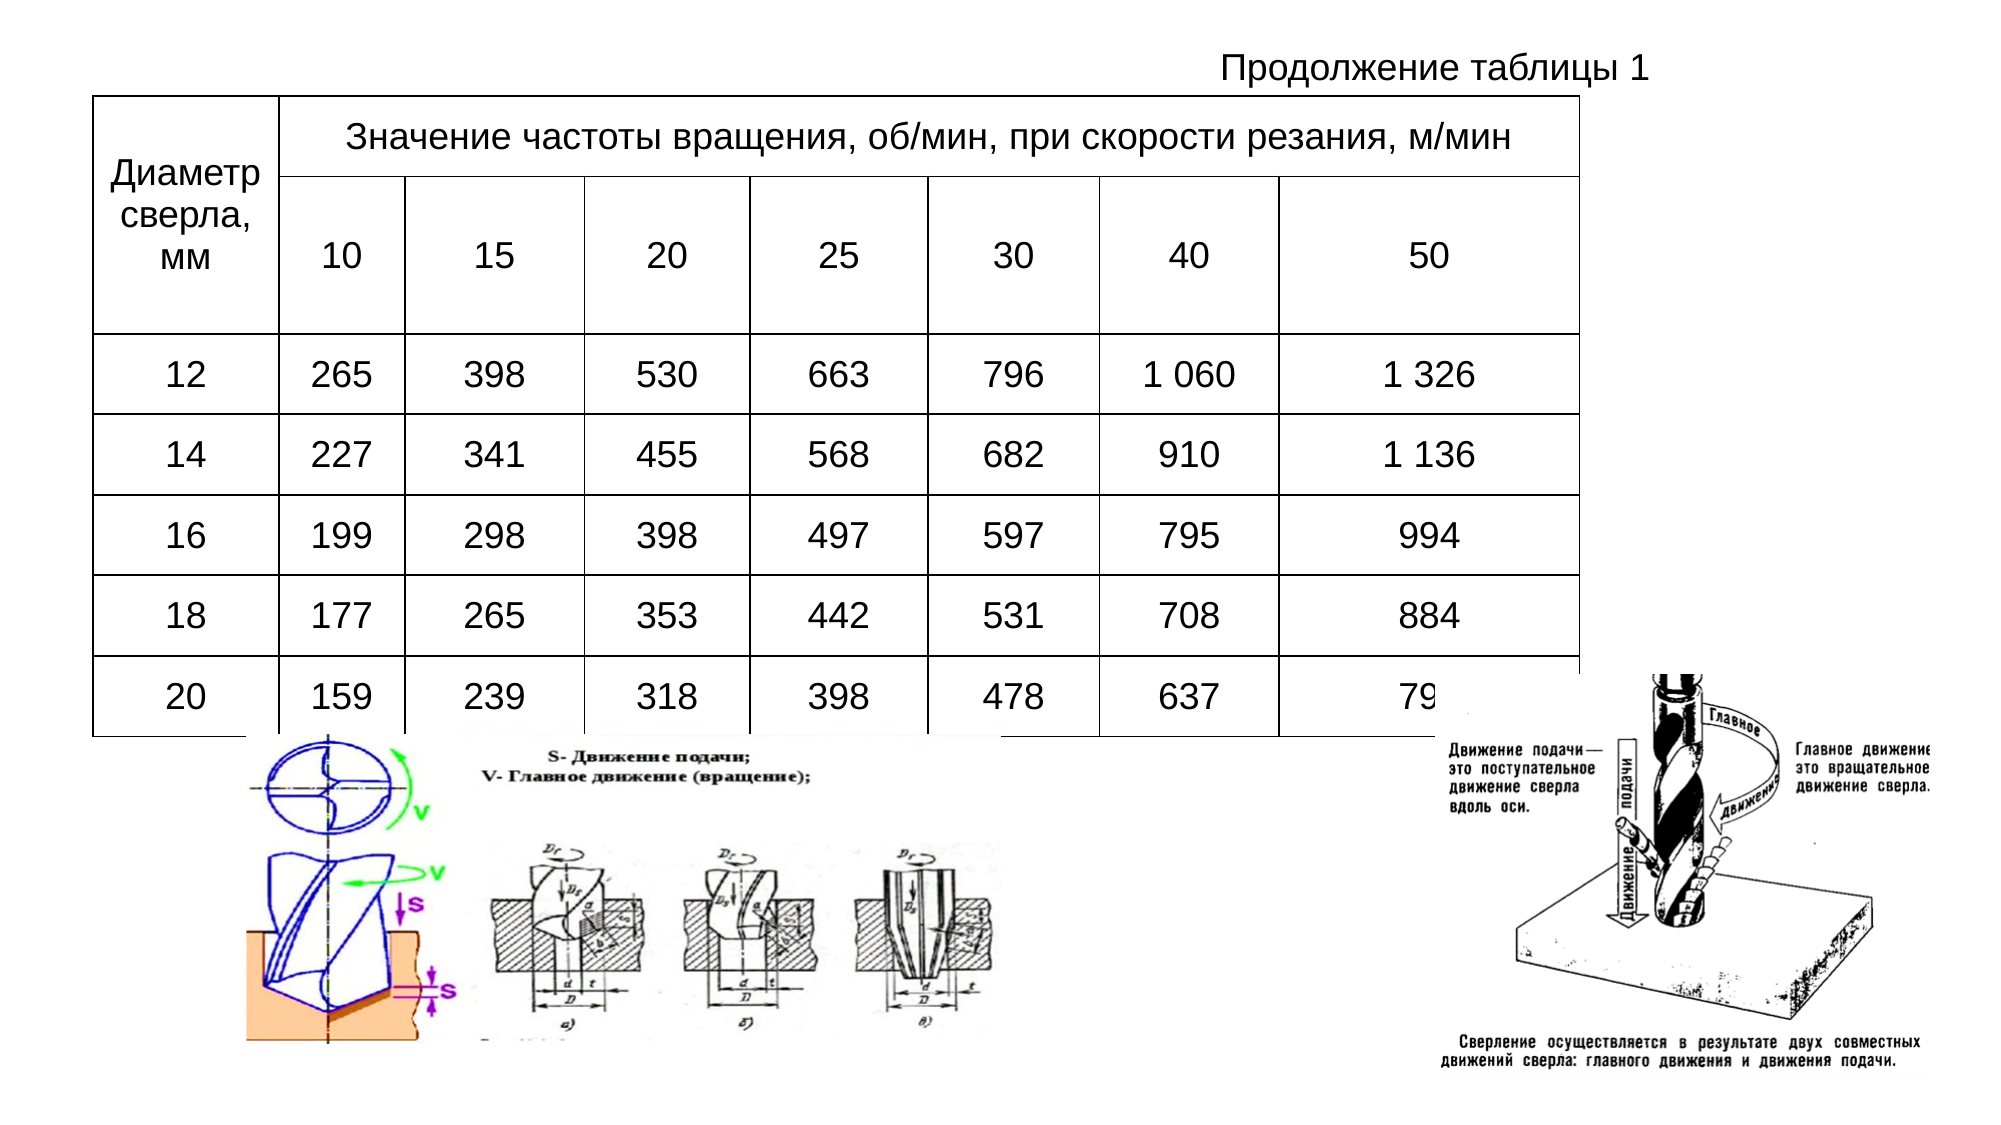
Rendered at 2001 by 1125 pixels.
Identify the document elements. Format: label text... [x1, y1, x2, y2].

table_cell 1 136 [1280, 415, 1579, 494]
table_cell 265 [280, 335, 404, 413]
table_cell 568 [751, 415, 927, 494]
table_cell 796 [1280, 657, 1579, 736]
table_cell 341 [406, 415, 584, 494]
table_cell 14 [94, 415, 278, 494]
table_cell 497 [751, 496, 927, 574]
table_cell 30 [929, 177, 1099, 333]
table_cell 637 [1100, 657, 1278, 736]
table_cell 50 [1280, 177, 1579, 333]
table_cell 531 [929, 576, 1099, 655]
table_cell 20 [94, 657, 278, 736]
table_cell 16 [94, 496, 278, 574]
picture [1435, 674, 1930, 1076]
table_cell 40 [1100, 177, 1278, 333]
text_box Продолжение таблицы 1 [1204, 35, 1666, 95]
table_cell 530 [585, 335, 749, 413]
table_cell 398 [751, 657, 927, 734]
table_cell 455 [585, 415, 749, 494]
table_cell 318 [585, 657, 749, 734]
table_cell 708 [1100, 576, 1278, 655]
table_cell 265 [406, 576, 584, 655]
table_cell 398 [406, 335, 584, 413]
table_cell 353 [585, 576, 749, 655]
table_cell 18 [94, 576, 278, 655]
picture [246, 734, 1001, 1044]
table_cell 478 [929, 657, 1099, 736]
table_cell 10 [280, 177, 404, 333]
table_cell 597 [929, 496, 1099, 574]
table_cell 910 [1100, 415, 1278, 494]
table_cell 994 [1280, 496, 1579, 574]
table_cell 239 [406, 657, 584, 734]
table_cell 199 [280, 496, 404, 574]
table_cell 1 060 [1100, 335, 1278, 413]
table_cell 796 [929, 335, 1099, 413]
table_cell 15 [406, 177, 584, 333]
table_cell 884 [1280, 576, 1579, 655]
table_cell 682 [929, 415, 1099, 494]
table_cell 12 [94, 335, 278, 413]
table_cell 177 [280, 576, 404, 655]
table_cell 298 [406, 496, 584, 574]
table_cell 663 [751, 335, 927, 413]
table_cell 398 [585, 496, 749, 574]
table_cell 442 [751, 576, 927, 655]
table_cell 20 [585, 177, 749, 333]
table_cell 1 326 [1280, 335, 1579, 413]
table_header Значение частоты вращения, об/мин, при скорости резания, м/мин [280, 97, 1579, 176]
table_header Диаметр сверла, мм [94, 97, 278, 333]
table_cell 795 [1100, 496, 1278, 574]
table_cell 25 [751, 177, 927, 333]
table_cell 227 [280, 415, 404, 494]
table_cell 159 [280, 657, 404, 734]
